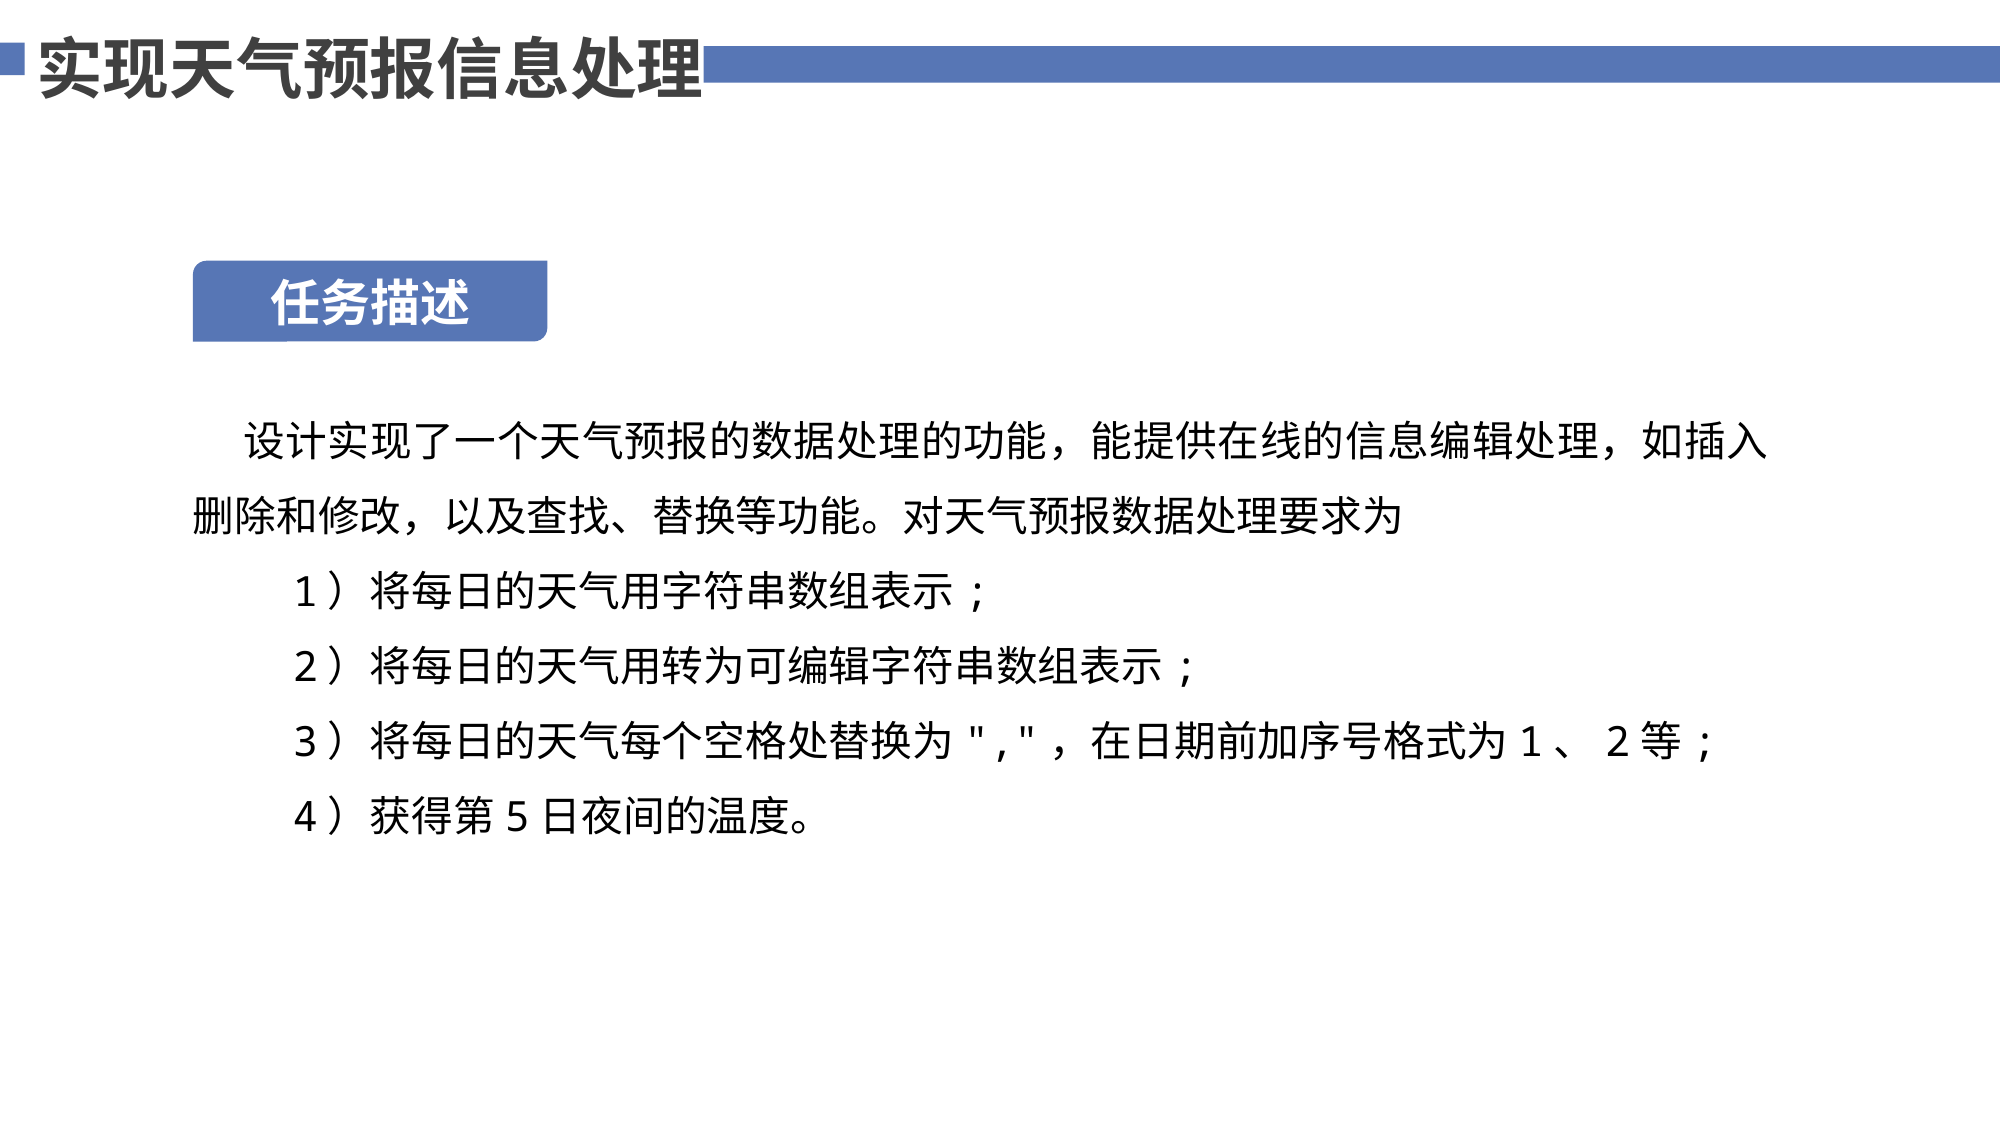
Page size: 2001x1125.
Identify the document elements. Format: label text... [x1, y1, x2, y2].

text_box 实现天气预报信息处理 [36, 26, 704, 107]
text_box [704, 45, 2000, 84]
text_box [0, 41, 26, 76]
text_box 任务描述 [191, 259, 549, 343]
text_box 设计实现了一个天气预报的数据处理的功能，能提供在线的信息编辑处理，如插入删除和修改，以及查找、替换等功能。对天气预报数据处理要求为 1）将每日的天气用字符串数组表示; 2）将每日的天气用转为可编辑字符串数组表示; 3）将每日的天气每个空格处替换为","，在日期前加序号格式为1、2等; 4）获得第5日夜间的温度。 [192, 389, 1769, 840]
